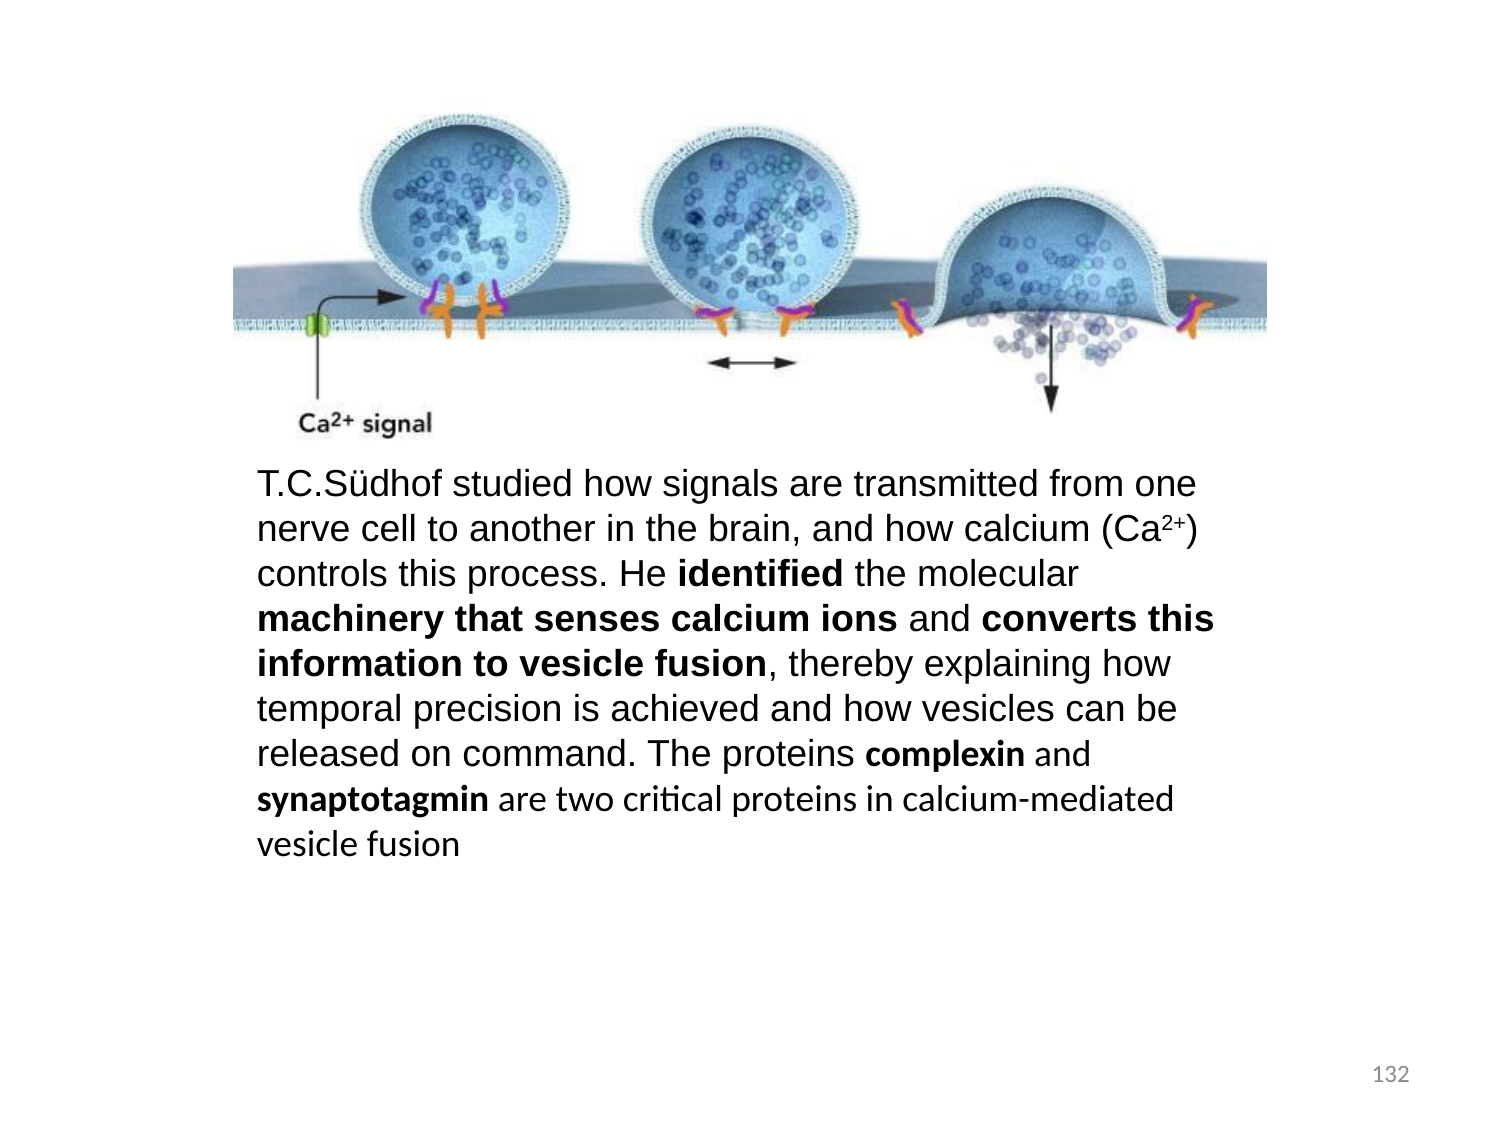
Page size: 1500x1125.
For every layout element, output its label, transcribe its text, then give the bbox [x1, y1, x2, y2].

slide_number 132 [1074, 1042, 1425, 1103]
text_box T.C.Südhof studied how signals are transmitted from one nerve cell to another in the brain, and how calcium (Ca2+) controls this process. He identified the molecular machinery that senses calcium ions and converts this information to vesicle fusion, thereby explaining how temporal precision is achieved and how vesicles can be released on command. The proteins complexin and synaptotagmin are two critical proteins in calcium-mediated vesicle fusion [242, 471, 1270, 872]
picture [233, 89, 1267, 467]
